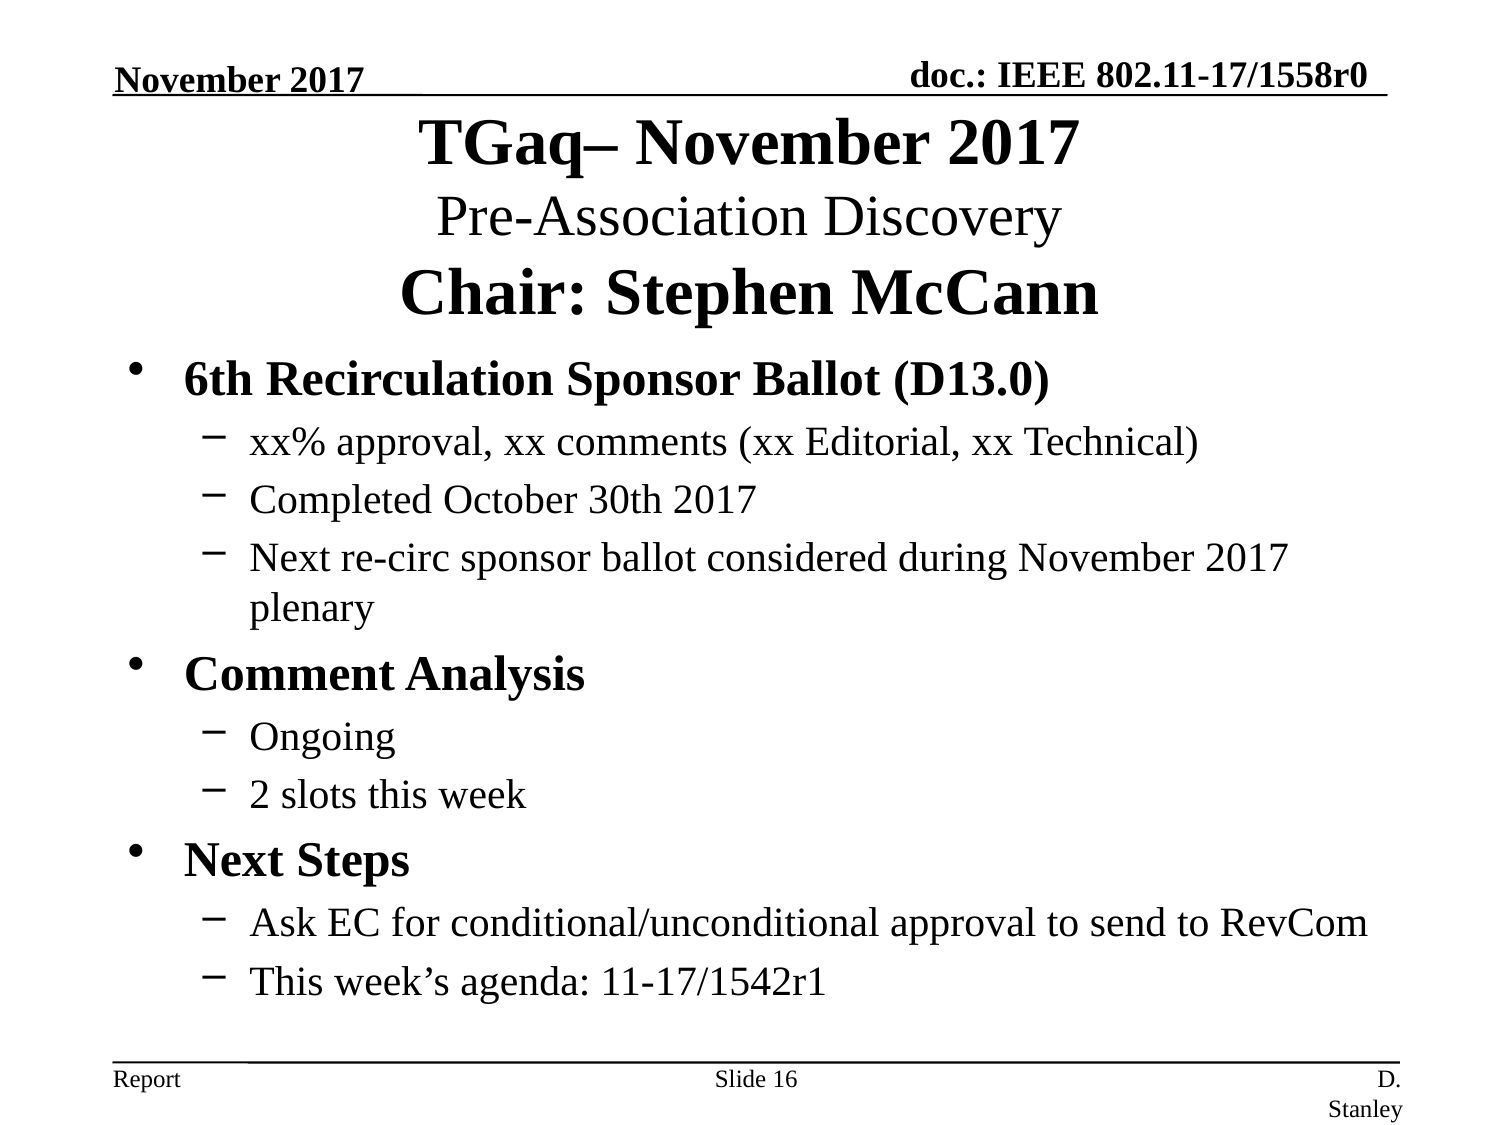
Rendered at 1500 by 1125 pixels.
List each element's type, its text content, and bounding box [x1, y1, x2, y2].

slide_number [114, 54, 374, 101]
list 6th Recirculation Sponsor Ballot (D13.0) xx% approval, xx comments (xx Editorial, xx Technical) Completed October 30th 2017 Next re-circ sponsor ballot considered during November 2017 plenary Comment Analysis Ongoing 2 slots this week Next Steps Ask EC for conditional/unconditional approval to send to RevCom This week’s agenda: 11-17/1542r1 [112, 337, 1388, 1038]
slide_number Slide 16 [712, 1062, 800, 1093]
footer D. Stanley, HP Enterprise [1325, 1062, 1402, 1093]
title TGaq– November 2017 Pre-Association Discovery Chair: Stephen McCann [112, 125, 1388, 300]
